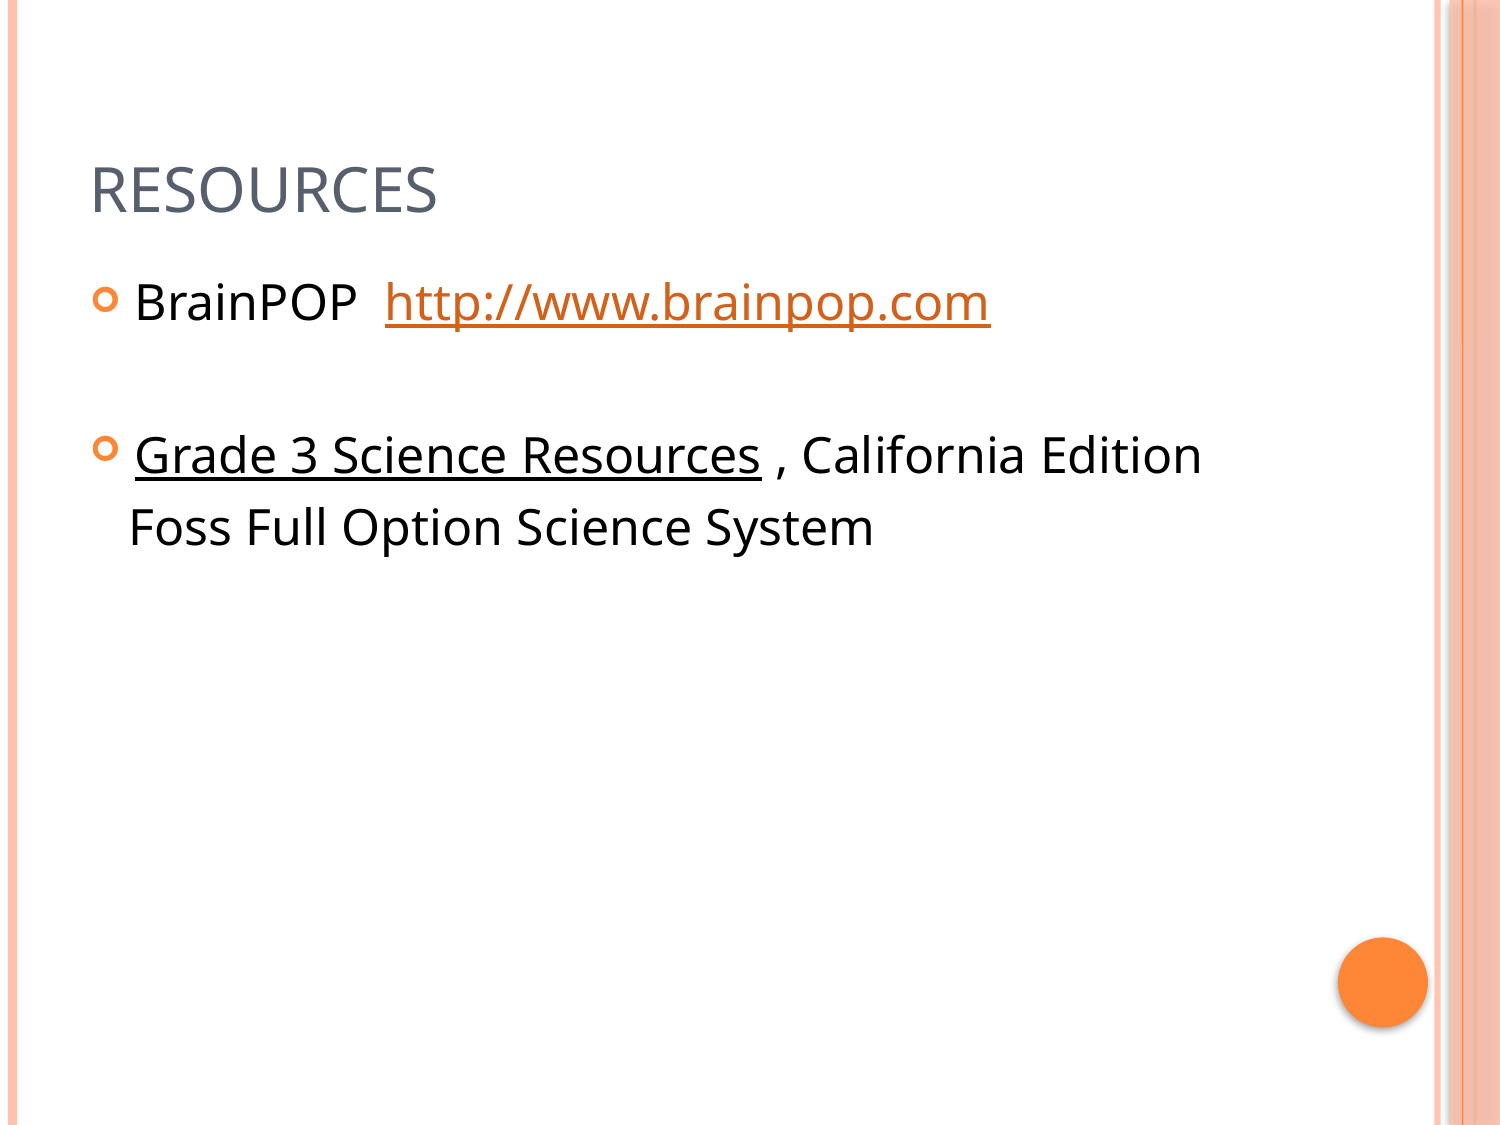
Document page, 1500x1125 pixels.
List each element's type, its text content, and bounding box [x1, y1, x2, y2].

title Resources [75, 45, 1300, 233]
list BrainPOP http://www.brainpop.com Grade 3 Science Resources , California Edition Foss Full Option Science System [75, 262, 1300, 1062]
